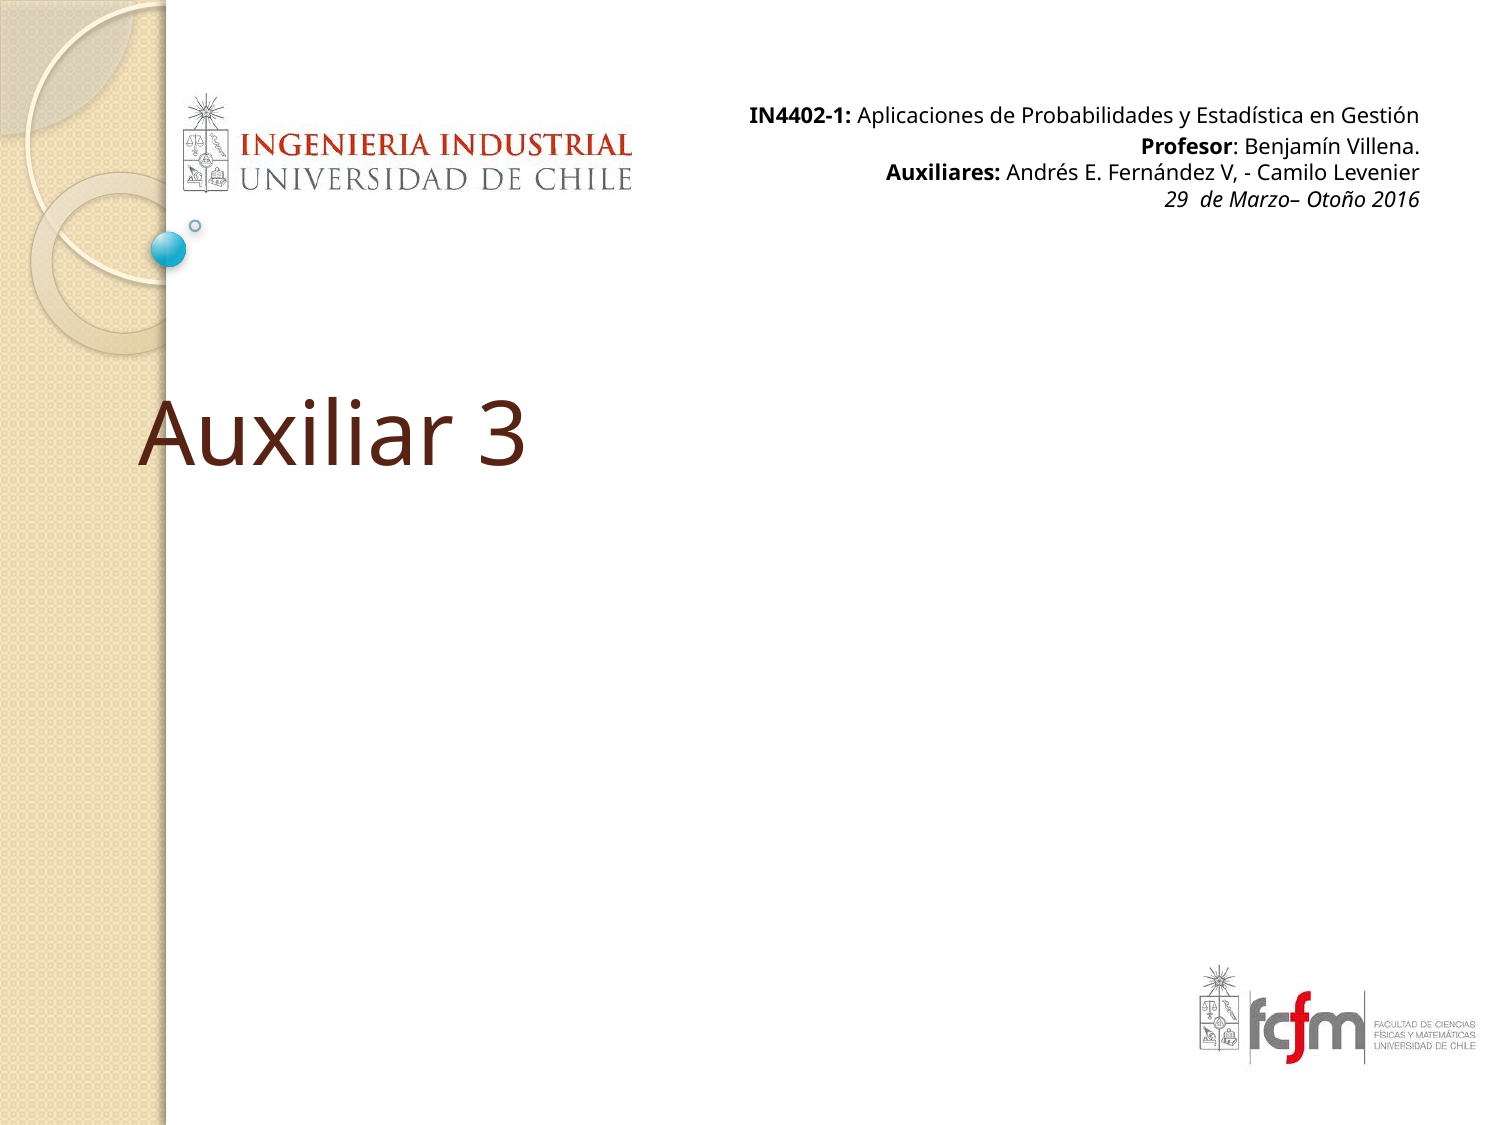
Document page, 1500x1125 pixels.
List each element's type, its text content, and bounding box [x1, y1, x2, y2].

picture [182, 93, 633, 193]
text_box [702, 93, 1436, 221]
picture [1179, 952, 1500, 1086]
title Auxiliar 3 [123, 208, 1500, 598]
